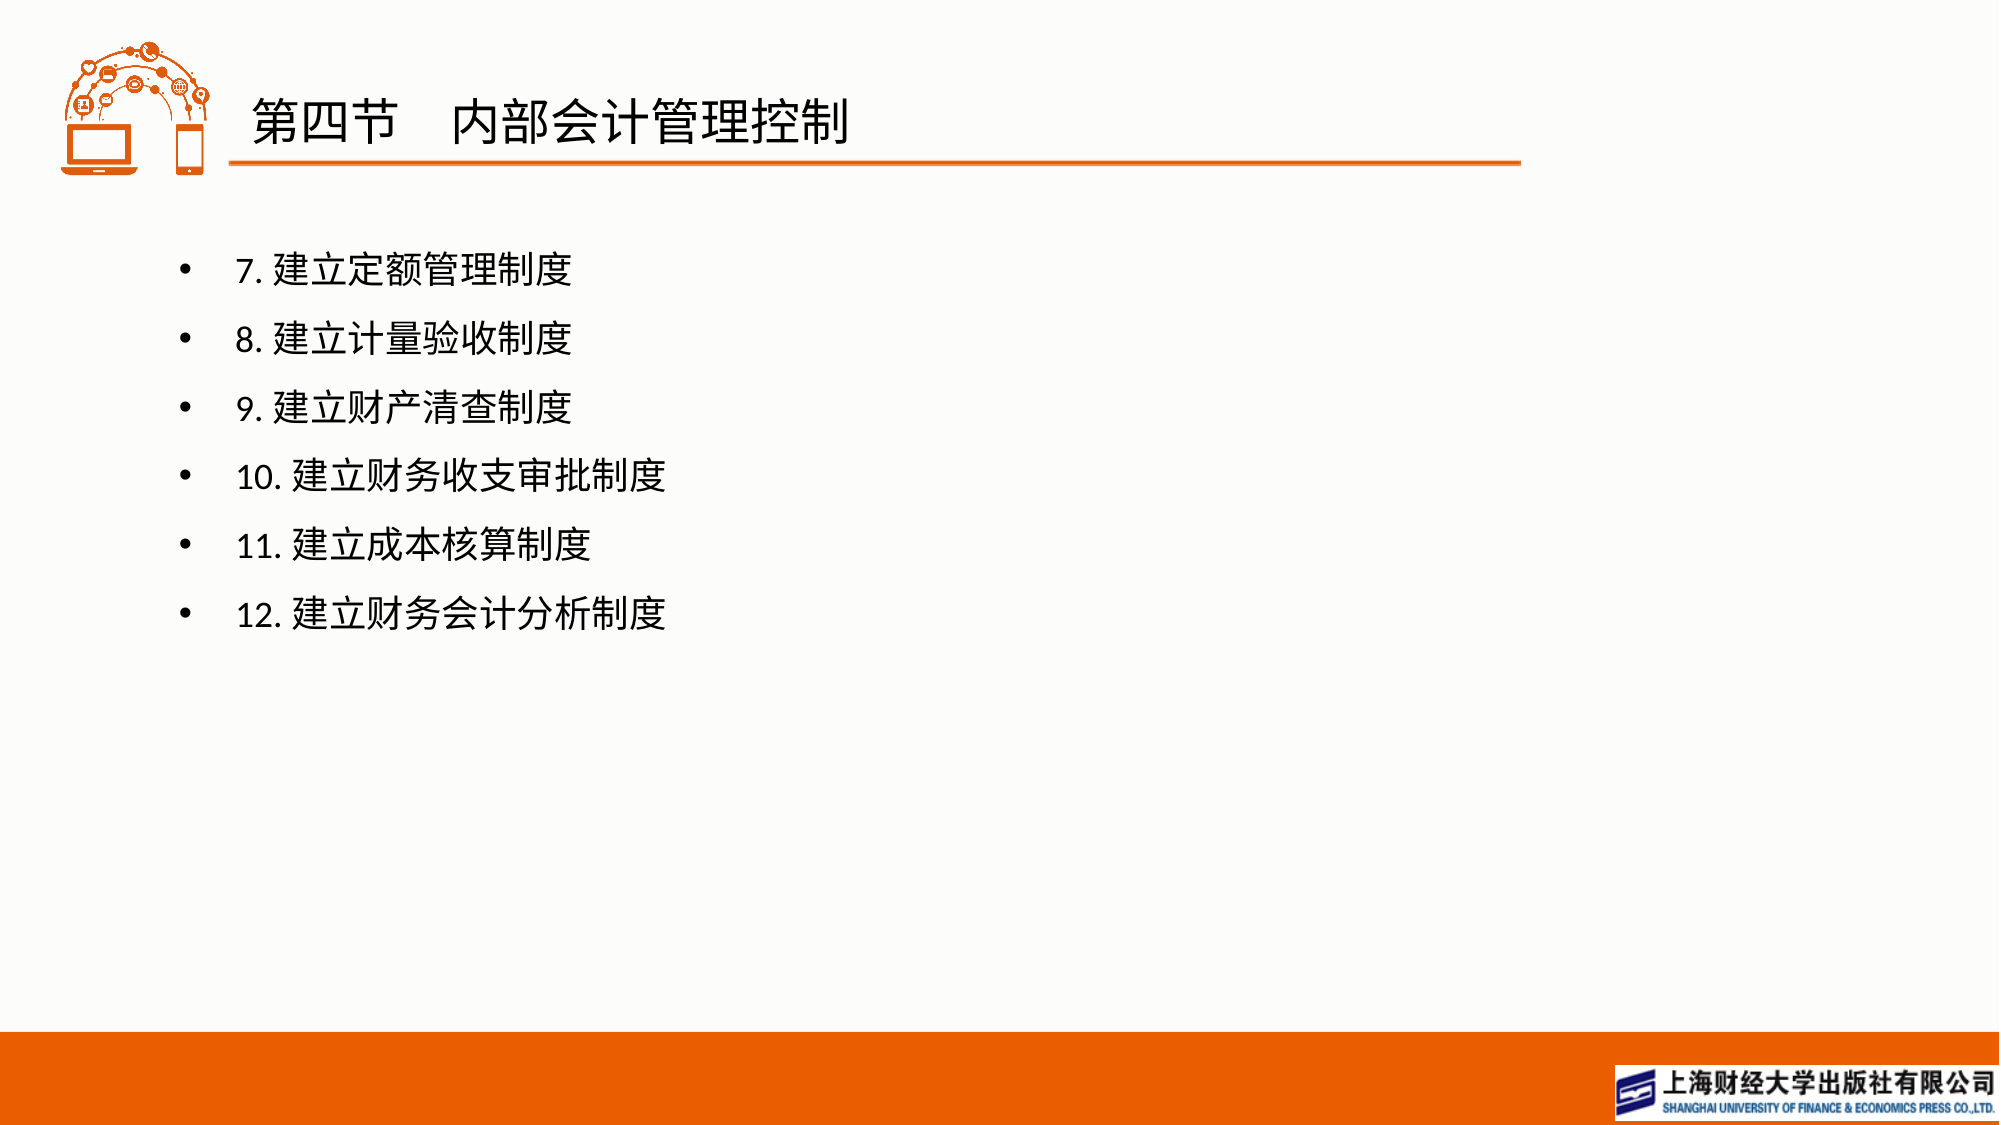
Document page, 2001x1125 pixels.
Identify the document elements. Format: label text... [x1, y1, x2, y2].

title 第四节 内部会计管理控制 [235, 82, 1605, 189]
list 7.建立定额管理制度 8.建立计量验收制度 9.建立财产清查制度 10.建立财务收支审批制度 11.建立成本核算制度 12.建立财务会计分析制度 [163, 227, 1849, 1049]
picture [0, 0, 2000, 1125]
